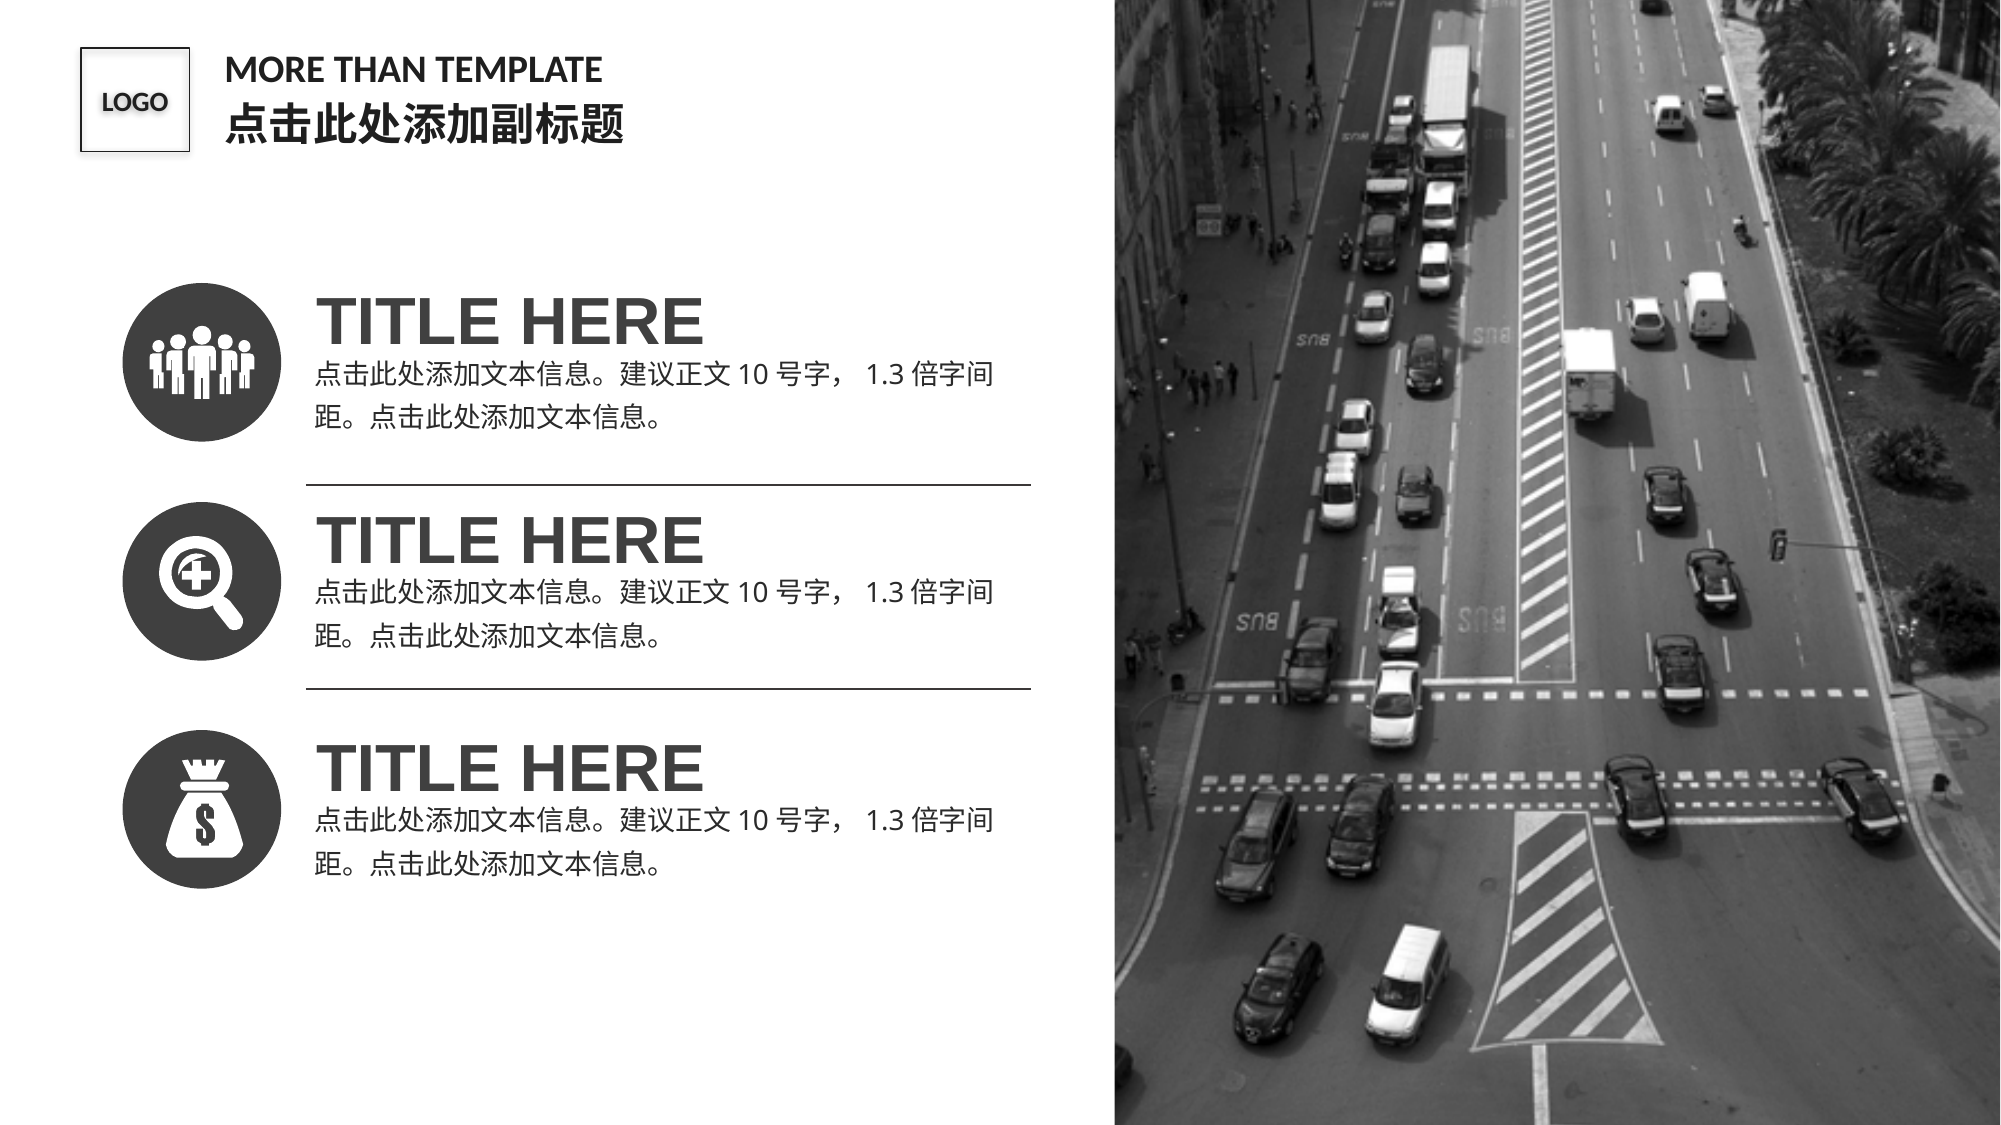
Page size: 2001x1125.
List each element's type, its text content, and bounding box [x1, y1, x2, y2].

text_box 点击此处添加文本信息。建议正文10号字，1.3倍字间距。点击此处添加文本信息。 [294, 336, 1032, 443]
text_box TITLE HERE [295, 267, 726, 336]
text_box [122, 501, 282, 661]
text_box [122, 729, 282, 889]
text_box LOGO [80, 47, 190, 152]
text_box TITLE HERE [295, 714, 726, 783]
text_box 点击此处添加文本信息。建议正文10号字，1.3倍字间距。点击此处添加文本信息。 [294, 783, 1032, 890]
text_box 点击此处添加文本信息。建议正文10号字，1.3倍字间距。点击此处添加文本信息。 [294, 554, 1034, 662]
picture [1114, 0, 2001, 1125]
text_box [122, 282, 282, 442]
text_box TITLE HERE [295, 486, 726, 554]
text_box MORE THAN TEMPLATE 点击此处添加副标题 [204, 29, 677, 159]
